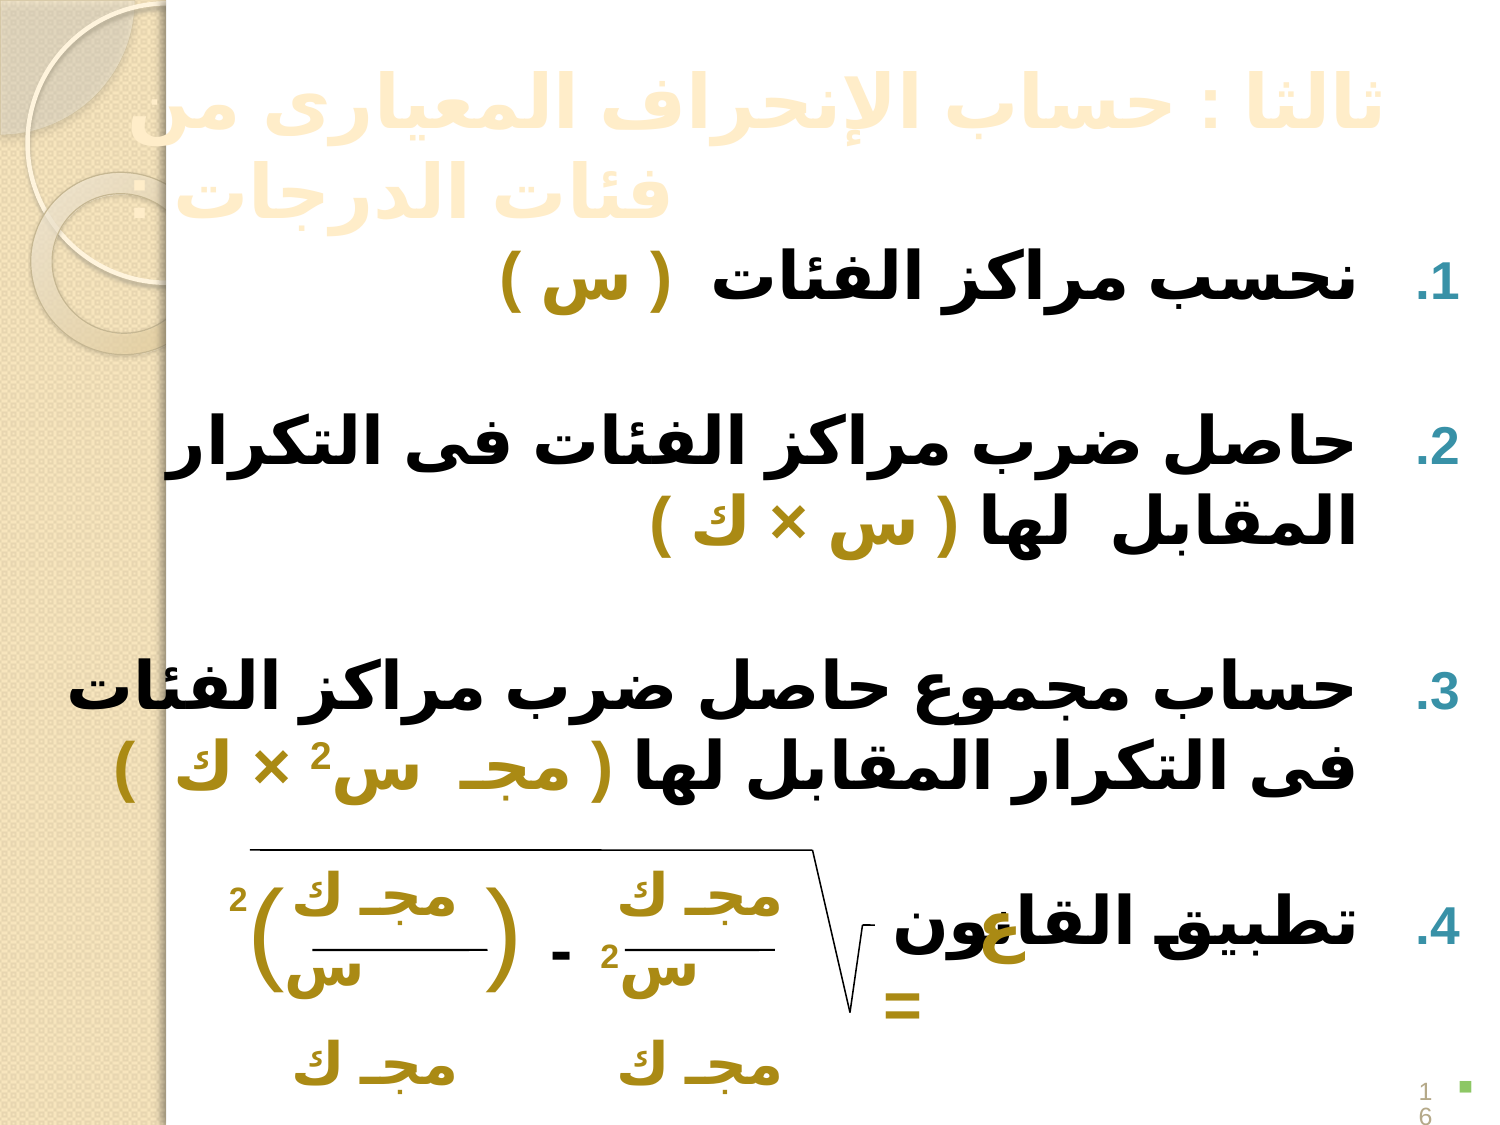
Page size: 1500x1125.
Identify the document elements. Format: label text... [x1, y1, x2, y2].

slide_number 16 [1413, 1034, 1488, 1113]
text_box مجـ ك س مجـ ك [262, 849, 488, 1104]
text_box )2 [137, 849, 300, 1000]
text_box مجـ ك س2 مجـ ك [575, 849, 825, 1104]
text_box ع = [912, 874, 1038, 1050]
list نحسب مراكز الفئات ( س ) حاصل ضرب مراكز الفئات فى التكرار المقابل لها ( س × ك ) حساب مجموع حاصل ضرب مراكز الفئات فى التكرار المقابل لها ( مجـ س2 × ك ) تطبيق القانون [0, 224, 1476, 988]
text_box - [538, 899, 588, 995]
title ثالثا : حساب الإنحراف المعيارى من فئات الدرجات : [112, 50, 1463, 224]
text_box ( [437, 849, 538, 1000]
